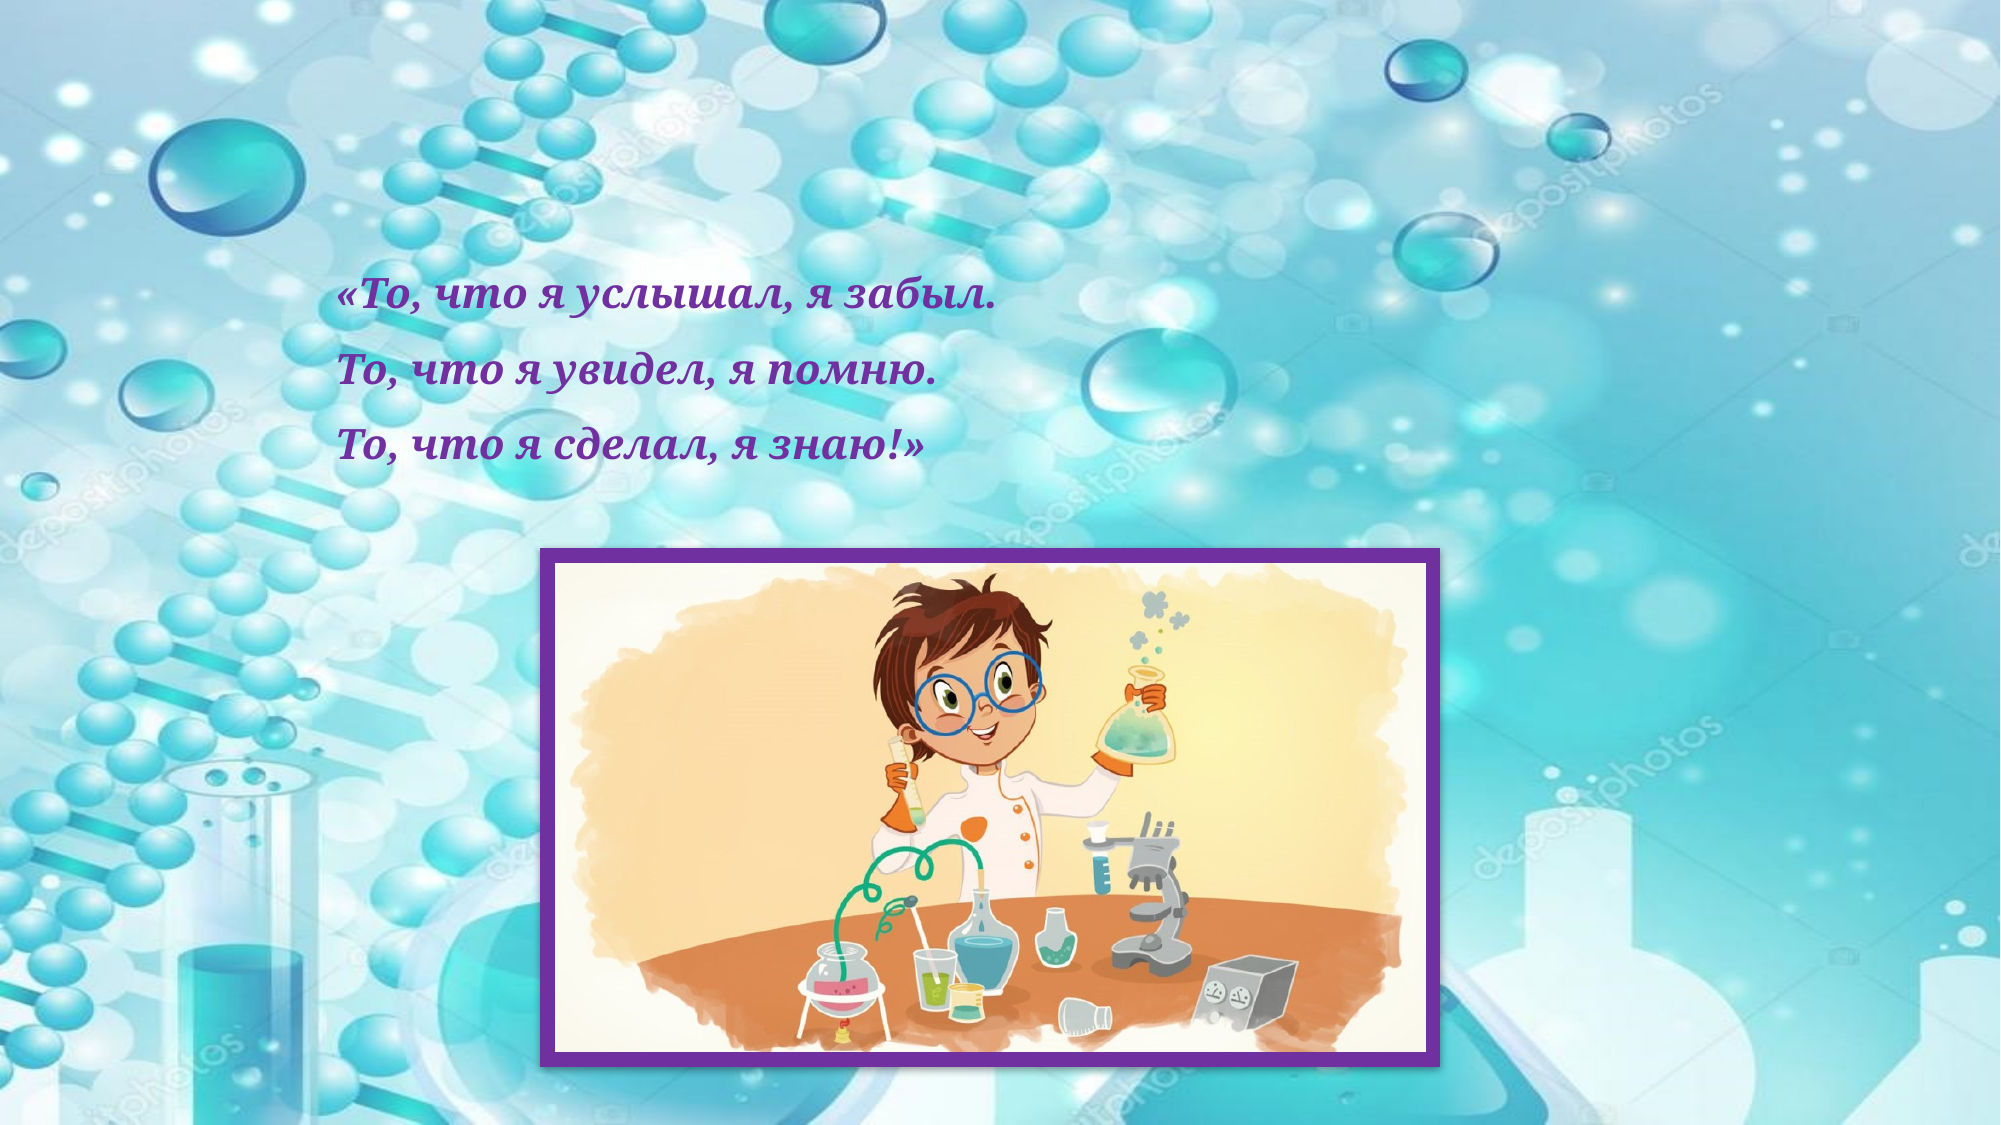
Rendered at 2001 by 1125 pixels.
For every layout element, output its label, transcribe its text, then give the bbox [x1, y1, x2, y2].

picture [0, 0, 2001, 1125]
title «То, что я услышал, я забыл. То, что я увидел, я помню. То, что я сделал, я знаю!» [320, 128, 1671, 668]
